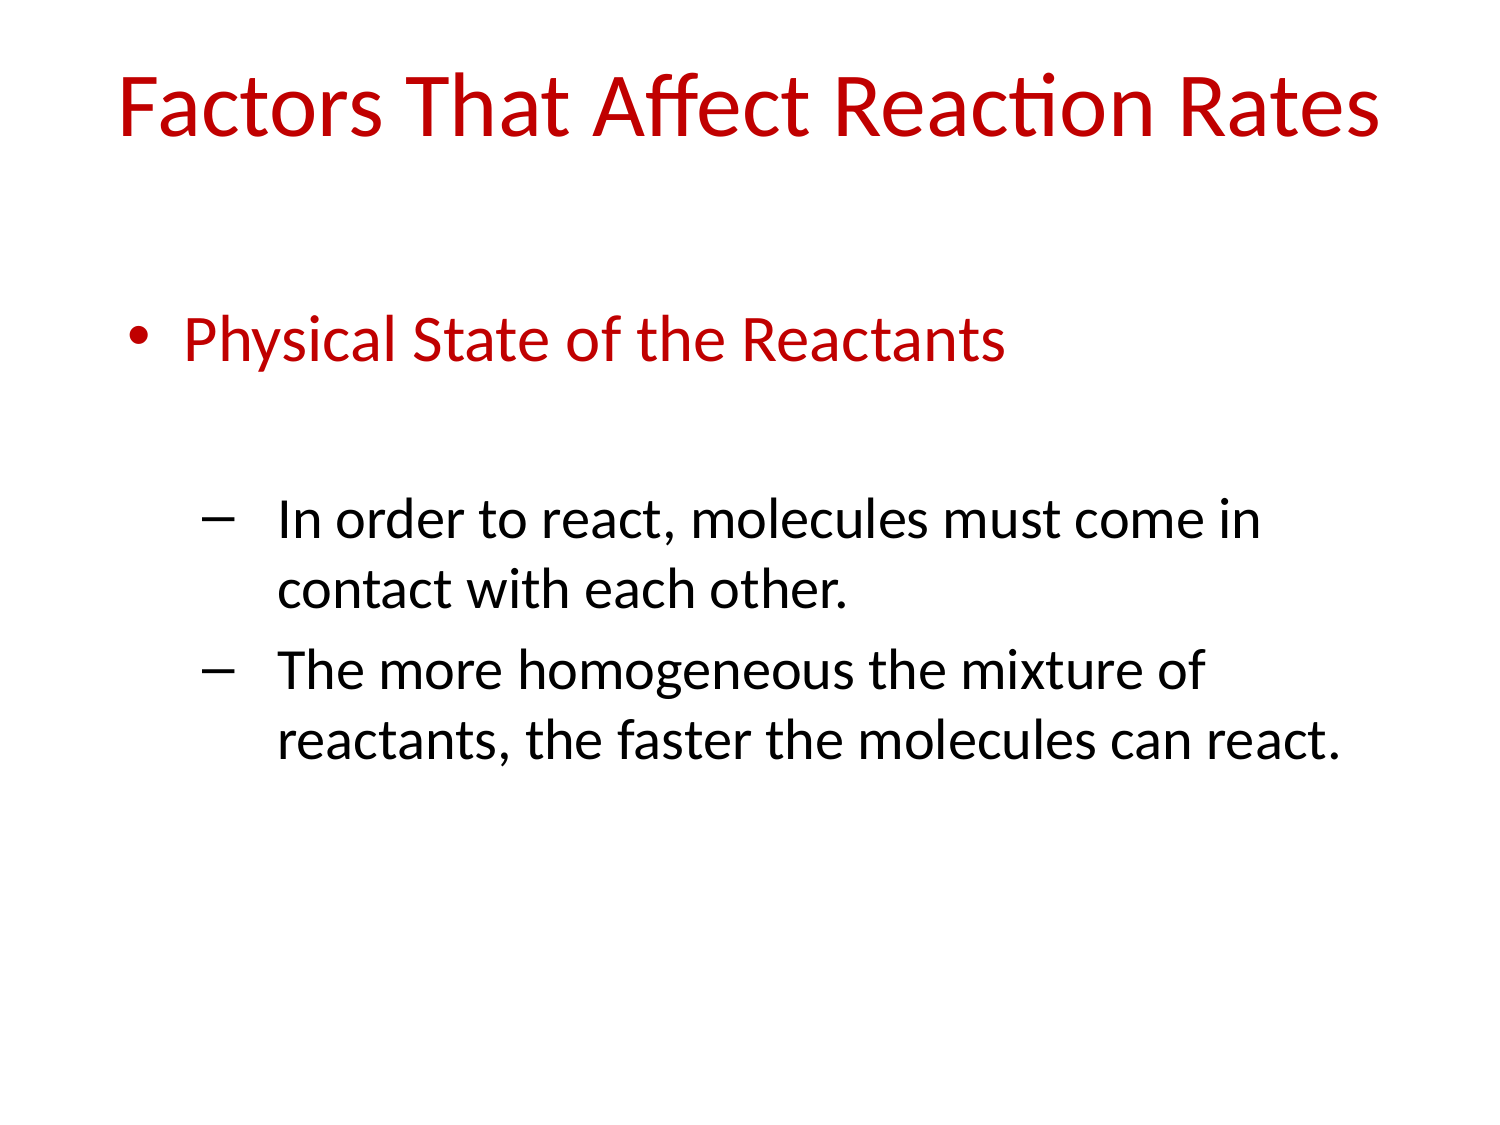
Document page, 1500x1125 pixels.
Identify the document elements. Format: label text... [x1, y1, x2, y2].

text_box Physical State of the Reactants In order to react, molecules must come in contact with each other. The more homogeneous the mixture of reactants, the faster the molecules can react. [112, 287, 1388, 963]
text_box Factors That Affect Reaction Rates [12, 37, 1488, 225]
